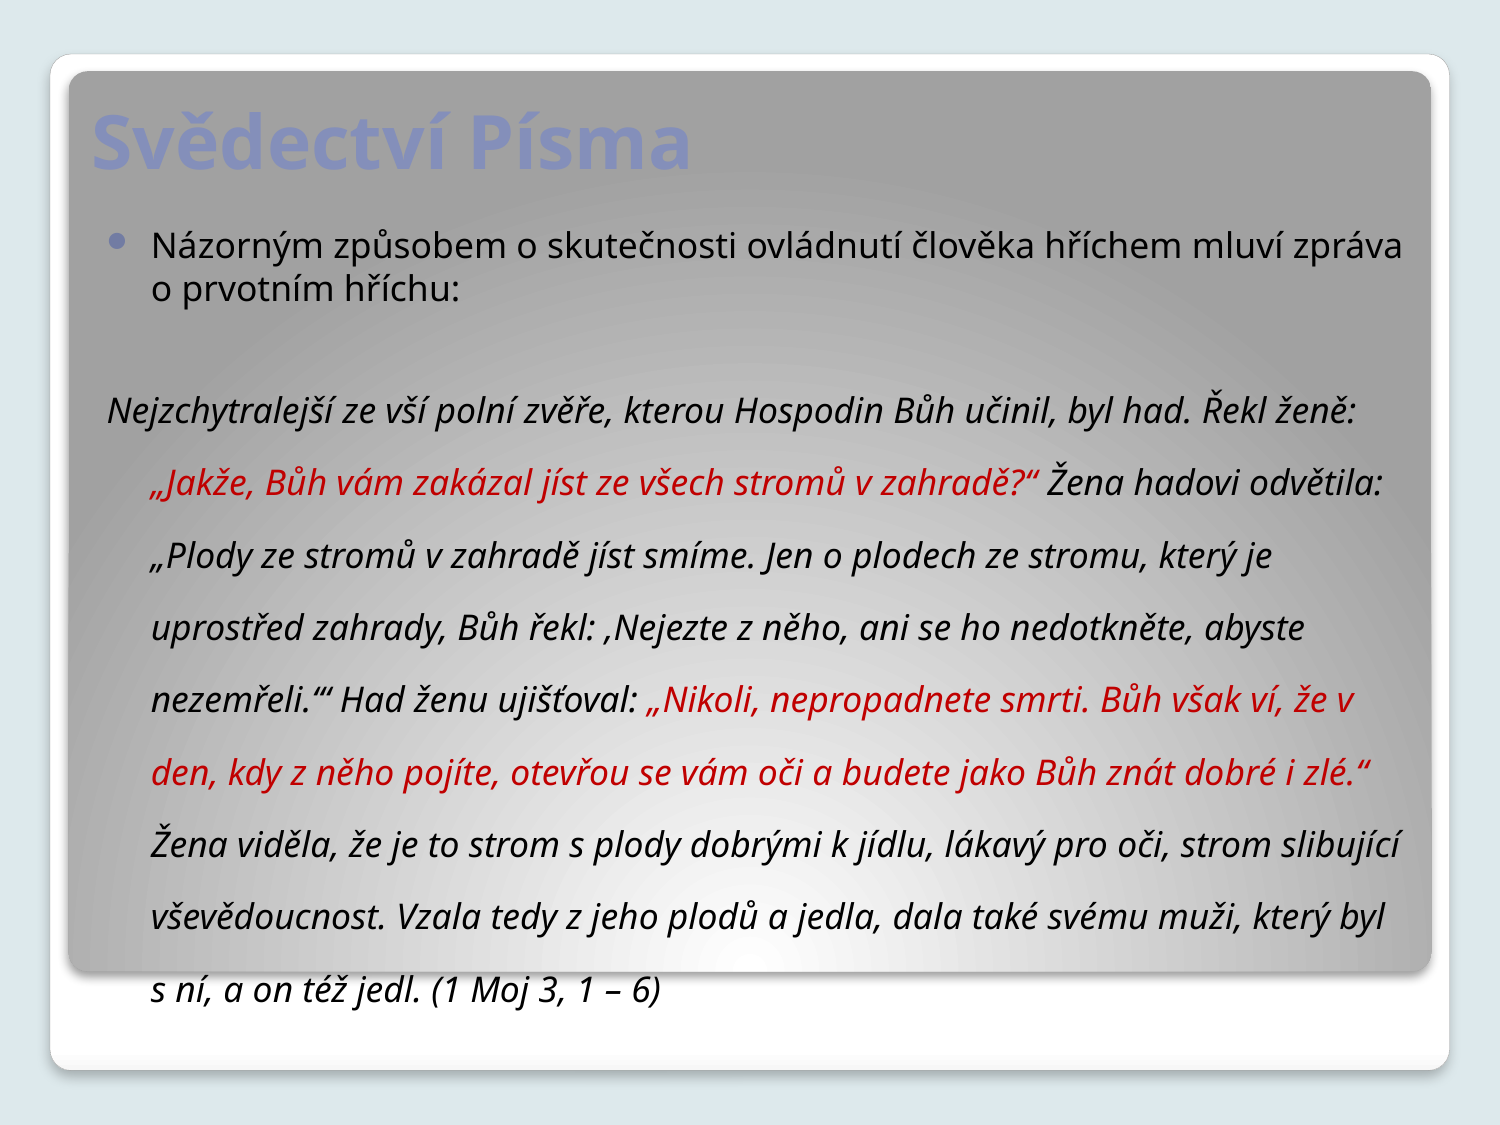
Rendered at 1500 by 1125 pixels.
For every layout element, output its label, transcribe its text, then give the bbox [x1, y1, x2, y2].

title Svědectví Písma [76, 66, 1420, 192]
list Názorným způsobem o skutečnosti ovládnutí člověka hříchem mluví zpráva o prvotním hříchu: Nejzchytralejší ze vší polní zvěře, kterou Hospodin Bůh učinil, byl had. Řekl ženě: „Jakže, Bůh vám zakázal jíst ze všech stromů v zahradě?“ Žena hadovi odvětila: „Plody ze stromů v zahradě jíst smíme. Jen o plodech ze stromu, který je uprostřed zahrady, Bůh řekl: ‚Nejezte z něho, ani se ho nedotkněte, abyste nezemřeli.‘“ Had ženu ujišťoval: „Nikoli, nepropadnete smrti. Bůh však ví, že v den, kdy z něho pojíte, otevřou se vám oči a budete jako Bůh znát dobré i zlé.“ Žena viděla, že je to strom s plody dobrými k jídlu, lákavý pro oči, strom slibující vševědoucnost. Vzala tedy z jeho plodů a jedla, dala také svému muži, který byl s ní, a on též jedl. (1 Moj 3, 1 – 6) [76, 208, 1420, 1025]
